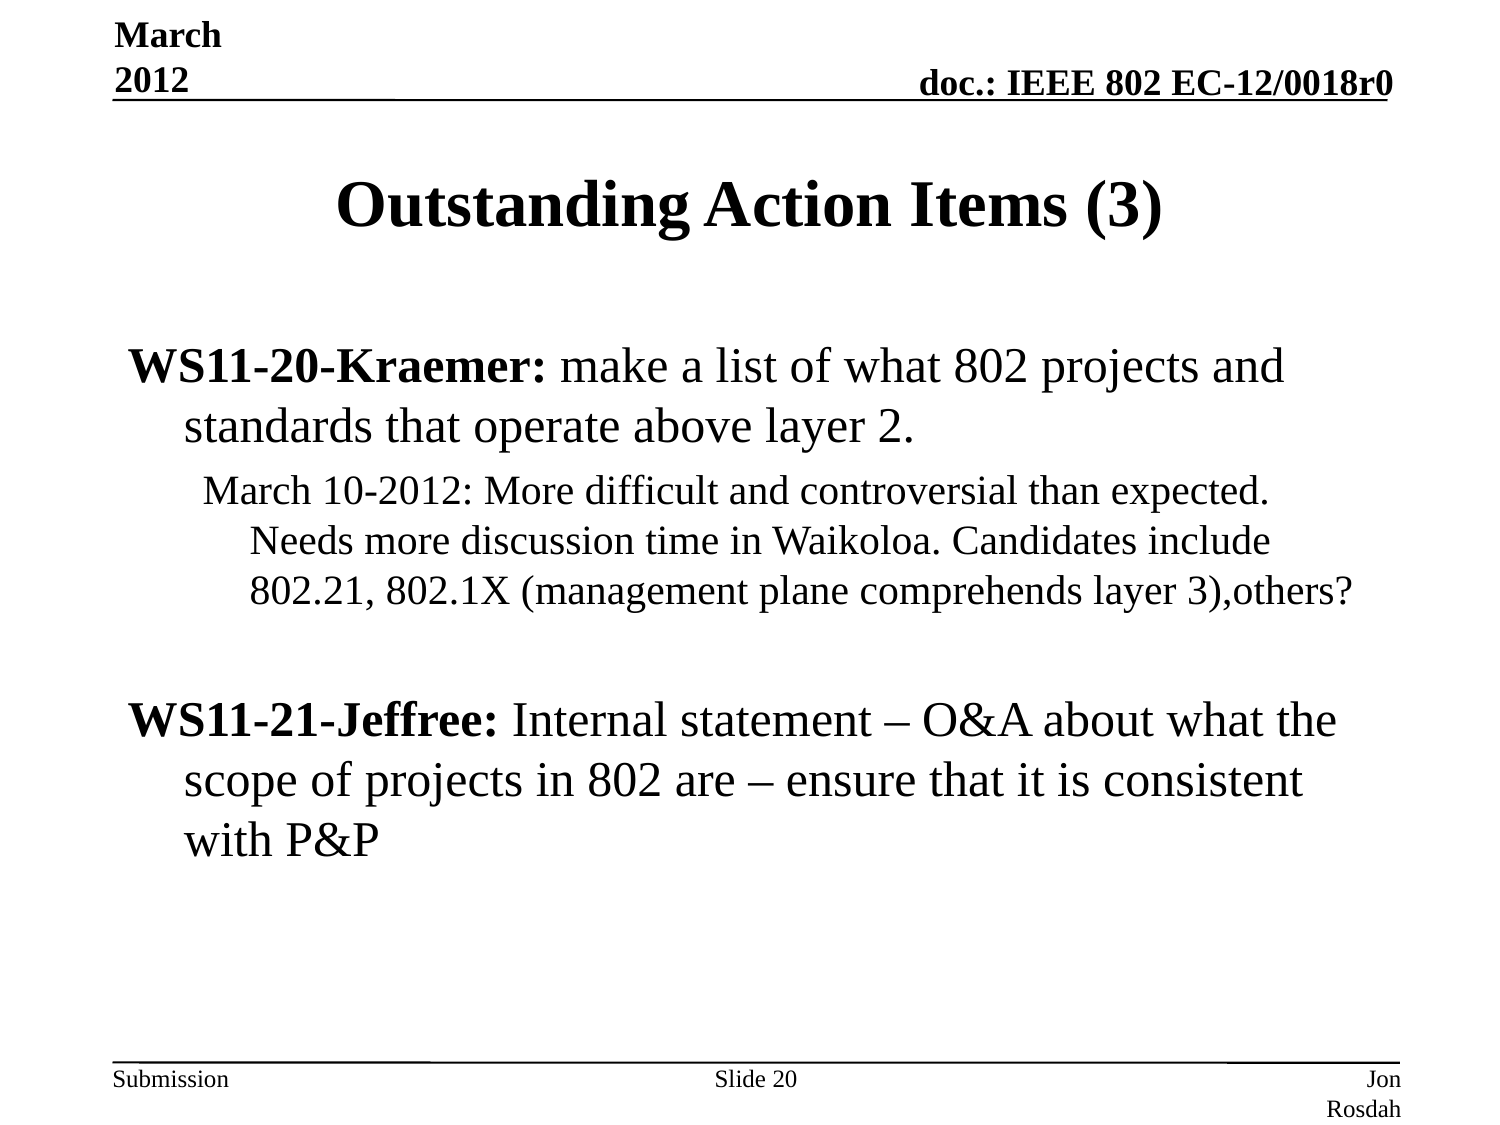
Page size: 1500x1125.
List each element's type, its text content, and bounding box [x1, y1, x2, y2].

title Outstanding Action Items (3) [112, 112, 1388, 288]
list WS11-20-Kraemer: make a list of what 802 projects and standards that operate above layer 2. March 10-2012: More difficult and controversial than expected. Needs more discussion time in Waikoloa. Candidates include 802.21, 802.1X (management plane comprehends layer 3),others? WS11-21-Jeffree: Internal statement – O&A about what the scope of projects in 802 are – ensure that it is consistent with P&P [112, 324, 1388, 1000]
footer Jon Rosdahl, CSR [1324, 1061, 1402, 1093]
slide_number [114, 54, 290, 101]
slide_number Slide 20 [712, 1061, 800, 1123]
